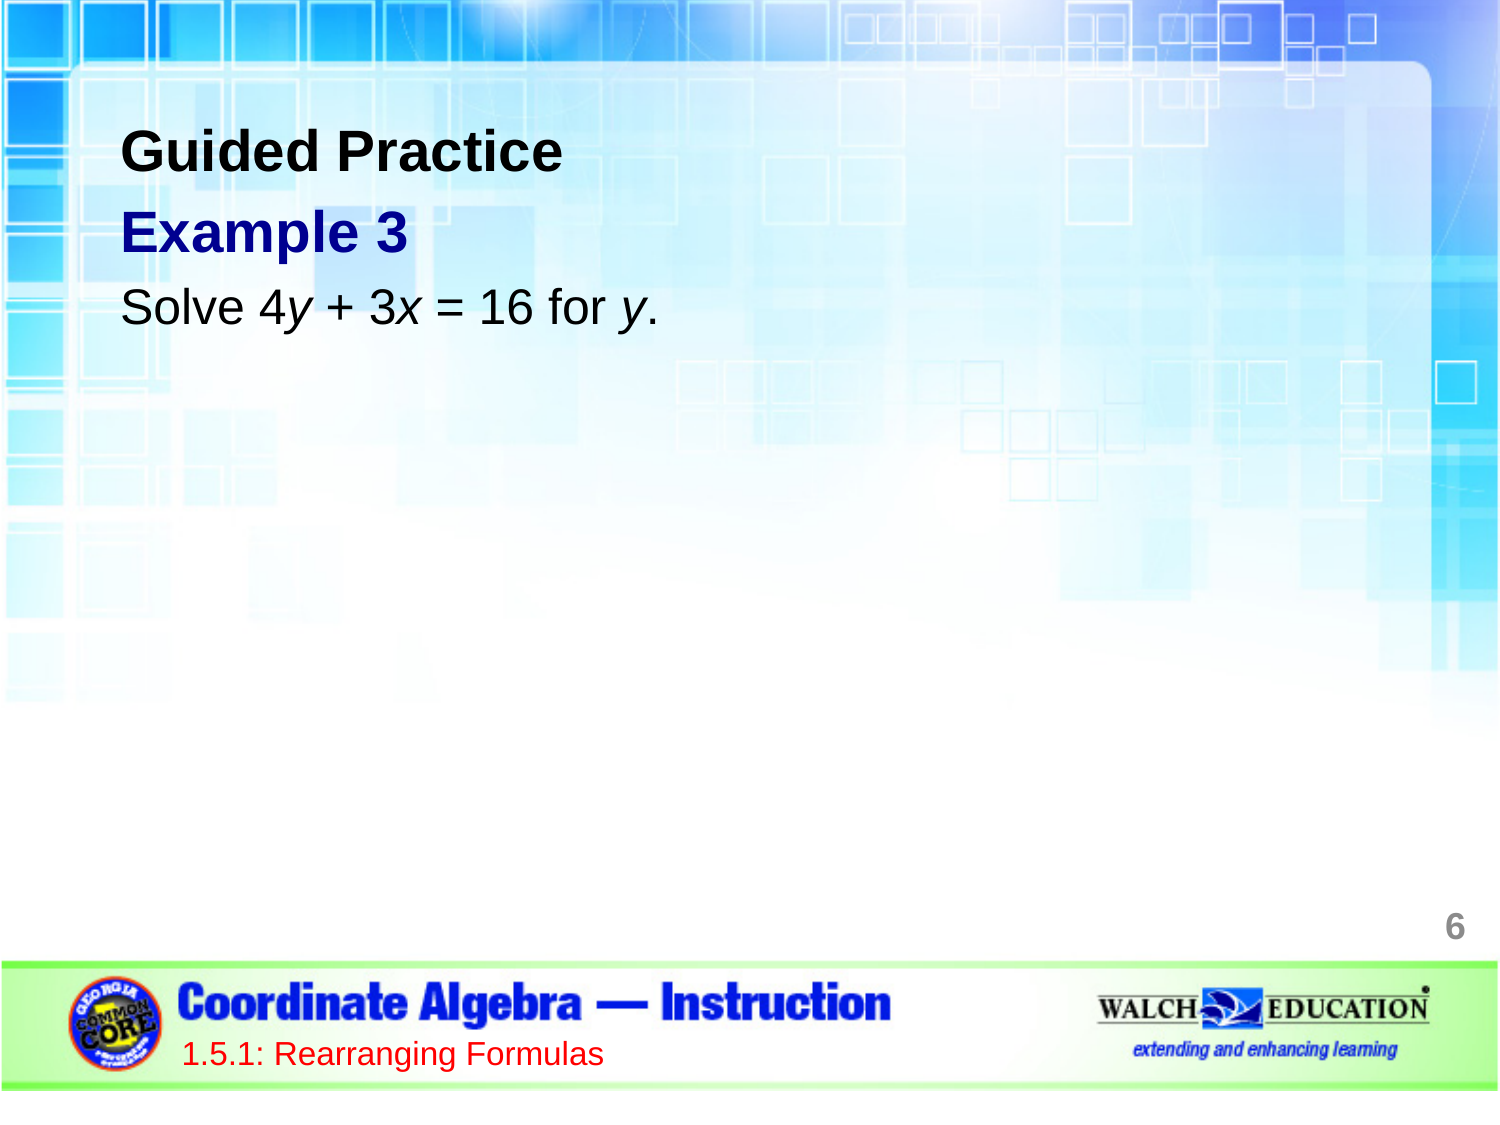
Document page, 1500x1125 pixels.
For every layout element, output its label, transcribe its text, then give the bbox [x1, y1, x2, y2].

slide_number 6 [1361, 901, 1481, 949]
list 1.5.1: Rearranging Formulas [166, 1024, 1074, 1069]
picture [1, 0, 1500, 1091]
subtitle Guided Practice Example 3 Solve 4y + 3x = 16 for y. [105, 105, 1394, 925]
